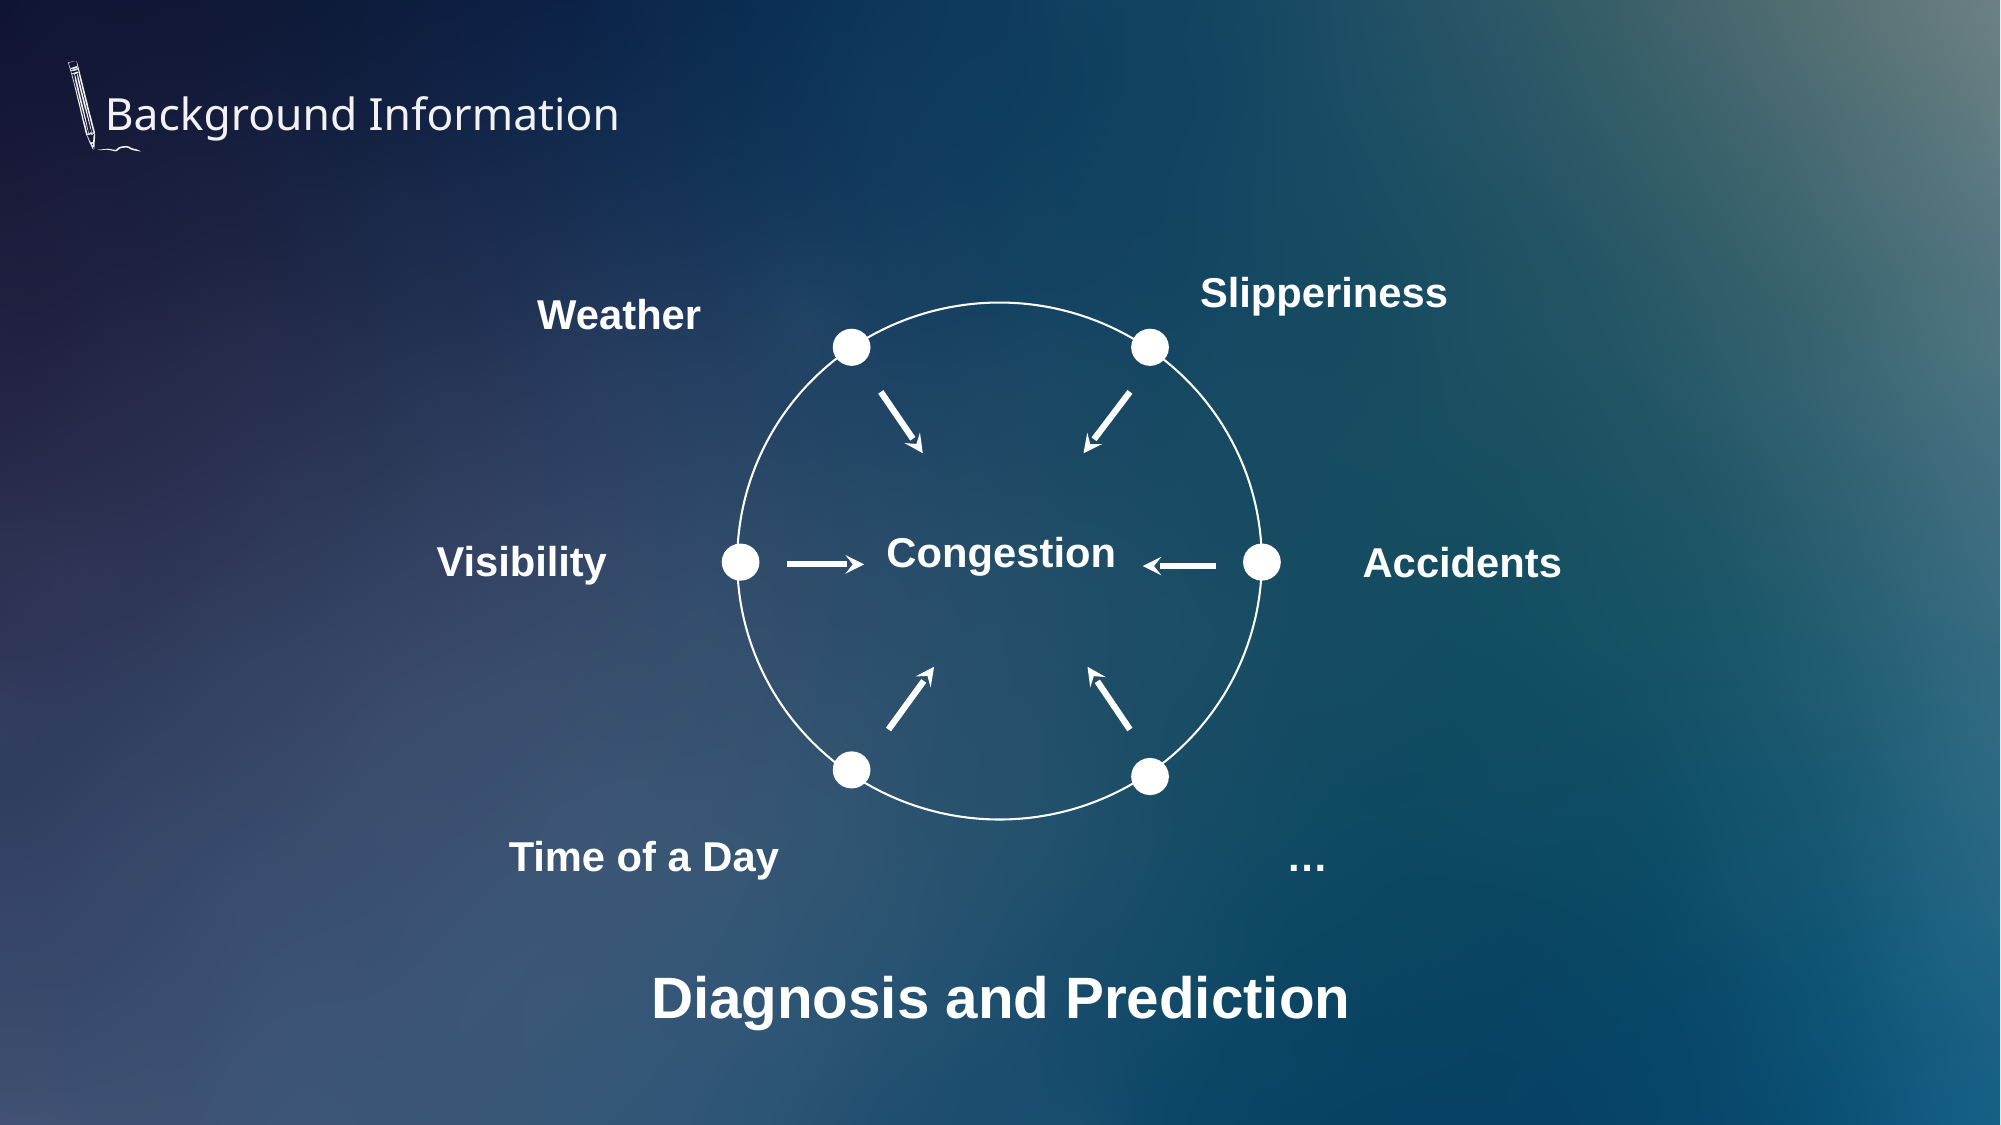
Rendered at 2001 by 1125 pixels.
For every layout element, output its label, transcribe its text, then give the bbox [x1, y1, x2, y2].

text_box Background Information [141, 78, 652, 147]
picture [0, 0, 2001, 1125]
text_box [414, 258, 1586, 890]
text_box Diagnosis and Prediction [603, 953, 1400, 1038]
